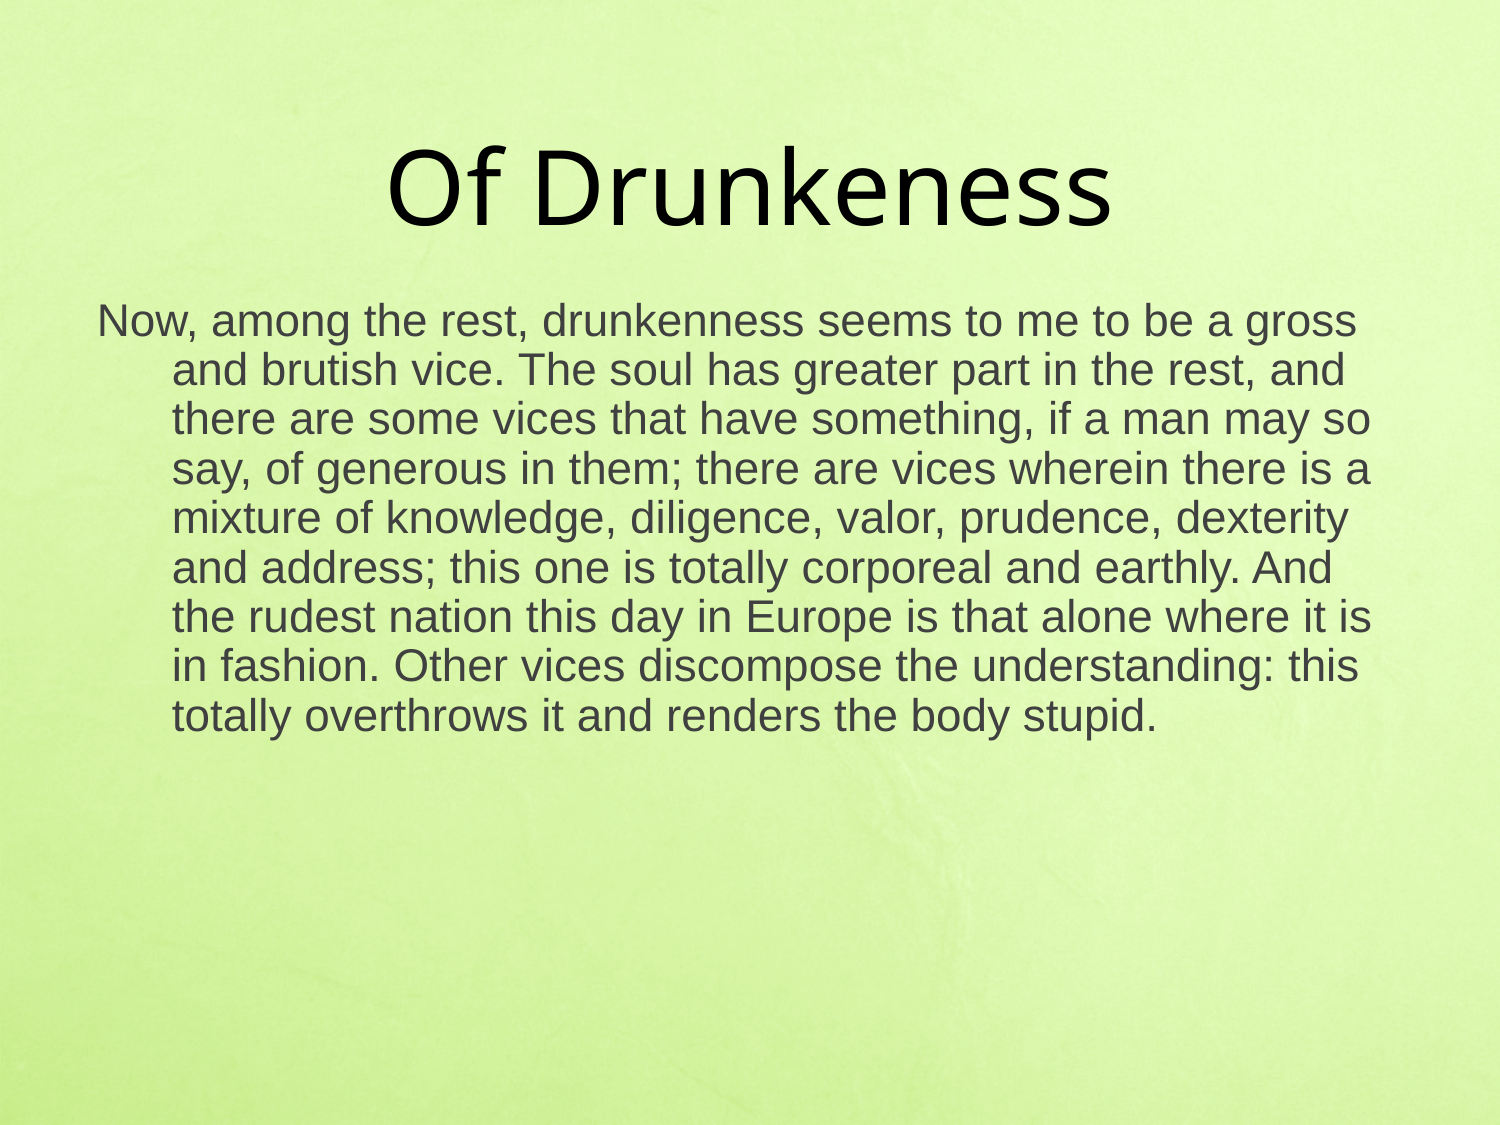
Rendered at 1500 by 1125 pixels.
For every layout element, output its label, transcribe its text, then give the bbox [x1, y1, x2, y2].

list Now, among the rest, drunkenness seems to me to be a gross and brutish vice. The soul has greater part in the rest, and there are some vices that have something, if a man may so say, of generous in them; there are vices wherein there is a mixture of knowledge, diligence, valor, prudence, dexterity and address; this one is totally corporeal and earthly. And the rudest nation this day in Europe is that alone where it is in fashion. Other vices discompose the understanding: this totally overthrows it and renders the body stupid. [81, 288, 1419, 1005]
title Of Drunkeness [81, 15, 1419, 254]
